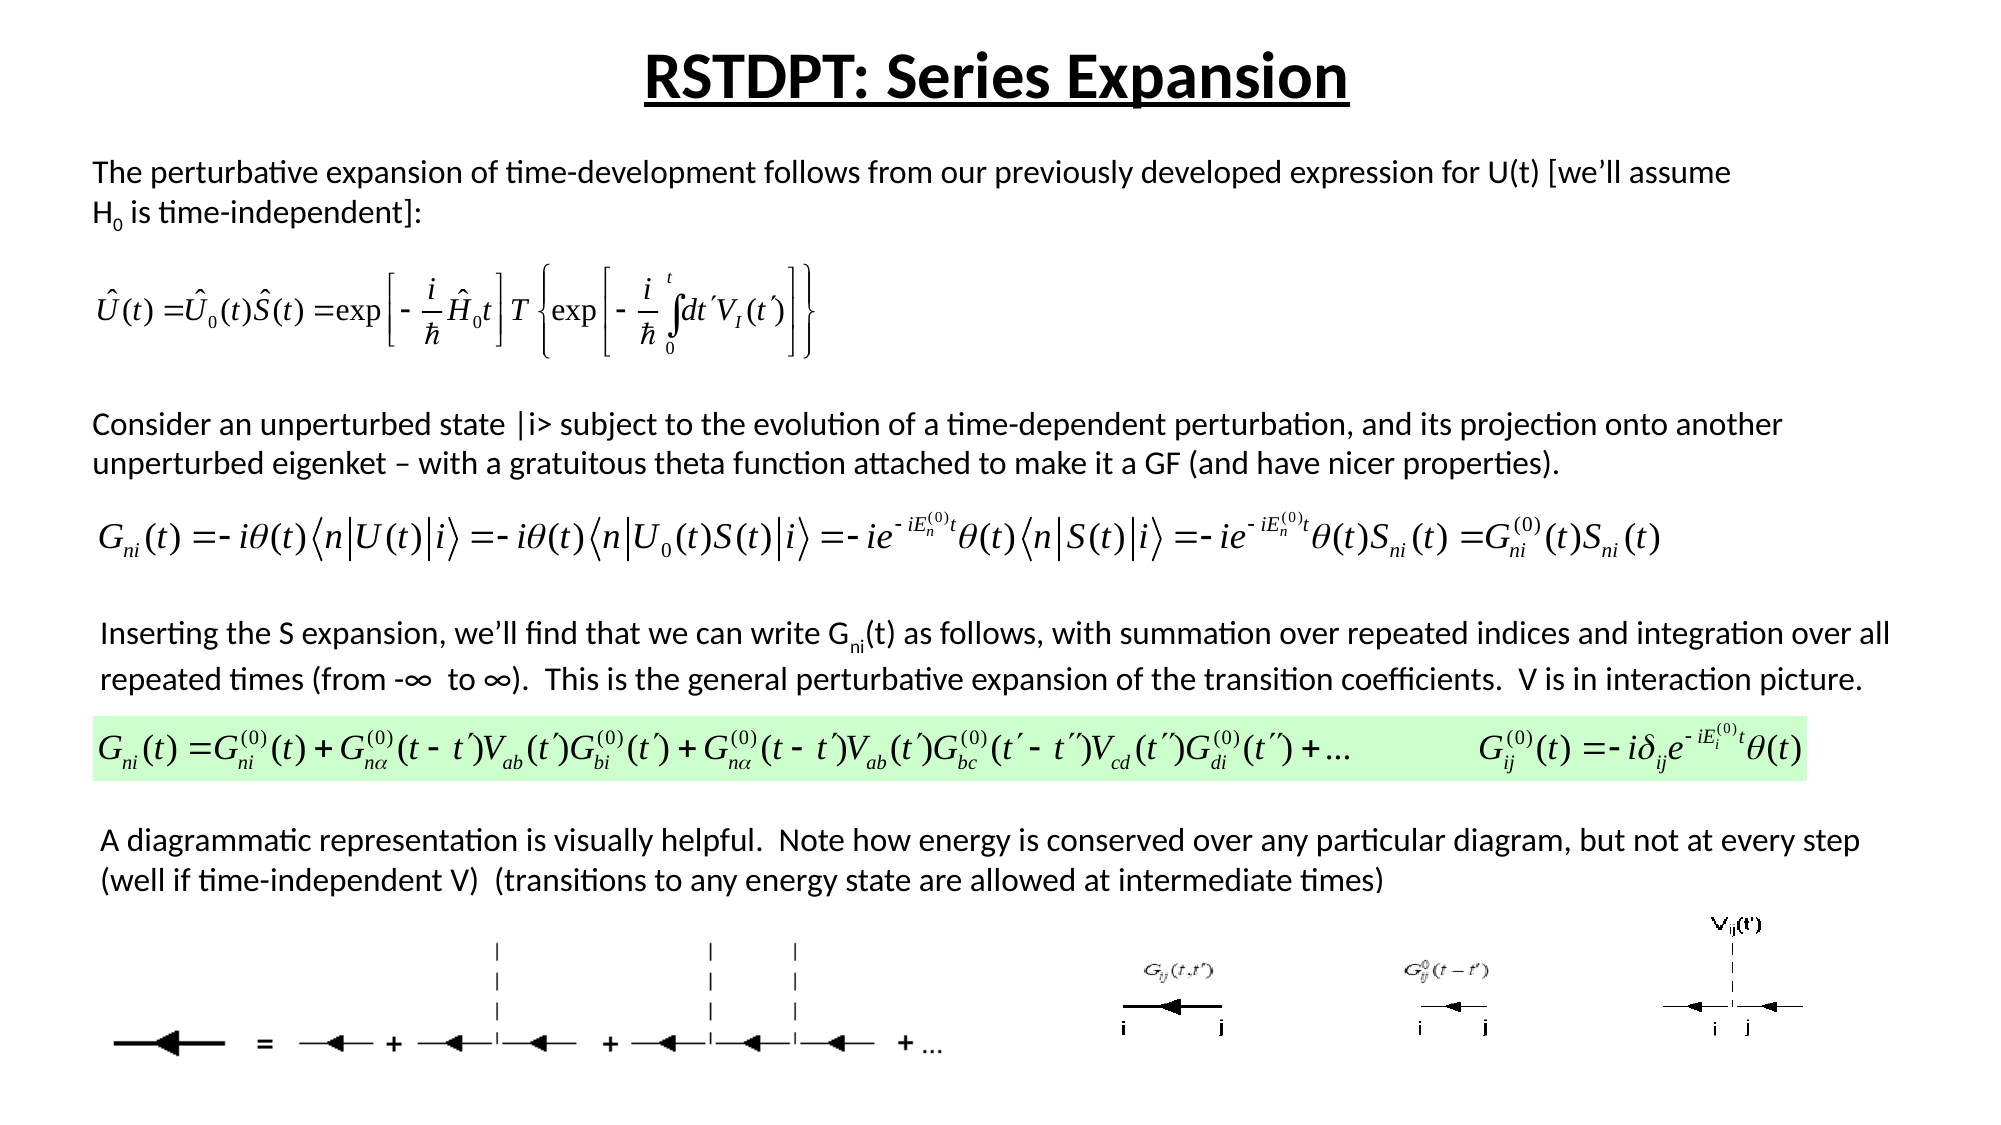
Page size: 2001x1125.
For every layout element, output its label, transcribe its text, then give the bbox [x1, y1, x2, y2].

text_box Inserting the S expansion, we’ll find that we can write Gni(t) as follows, with summation over repeated indices and integration over all repeated times (from -∞ to ∞). This is the general perturbative expansion of the transition coefficients. V is in interaction picture. [85, 604, 1952, 705]
text_box A diagrammatic representation is visually helpful. Note how energy is conserved over any particular diagram, but not at every step (well if time-independent V) (transitions to any energy state are allowed at intermediate times) [85, 810, 1923, 905]
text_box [93, 259, 822, 365]
text_box RSTDPT: Series Expansion [629, 24, 1433, 119]
picture [77, 906, 977, 1093]
text_box The perturbative expansion of time-development follows from our previously developed expression for U(t) [we’ll assume H0 is time-independent]: [77, 142, 1770, 243]
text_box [1091, 893, 1834, 1115]
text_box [92, 502, 1670, 570]
text_box Consider an unperturbed state |i> subject to the evolution of a time-dependent perturbation, and its projection onto another unperturbed eigenket – with a gratuitous theta function attached to make it a GF (and have nicer properties). [77, 394, 1862, 490]
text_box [93, 715, 1808, 781]
